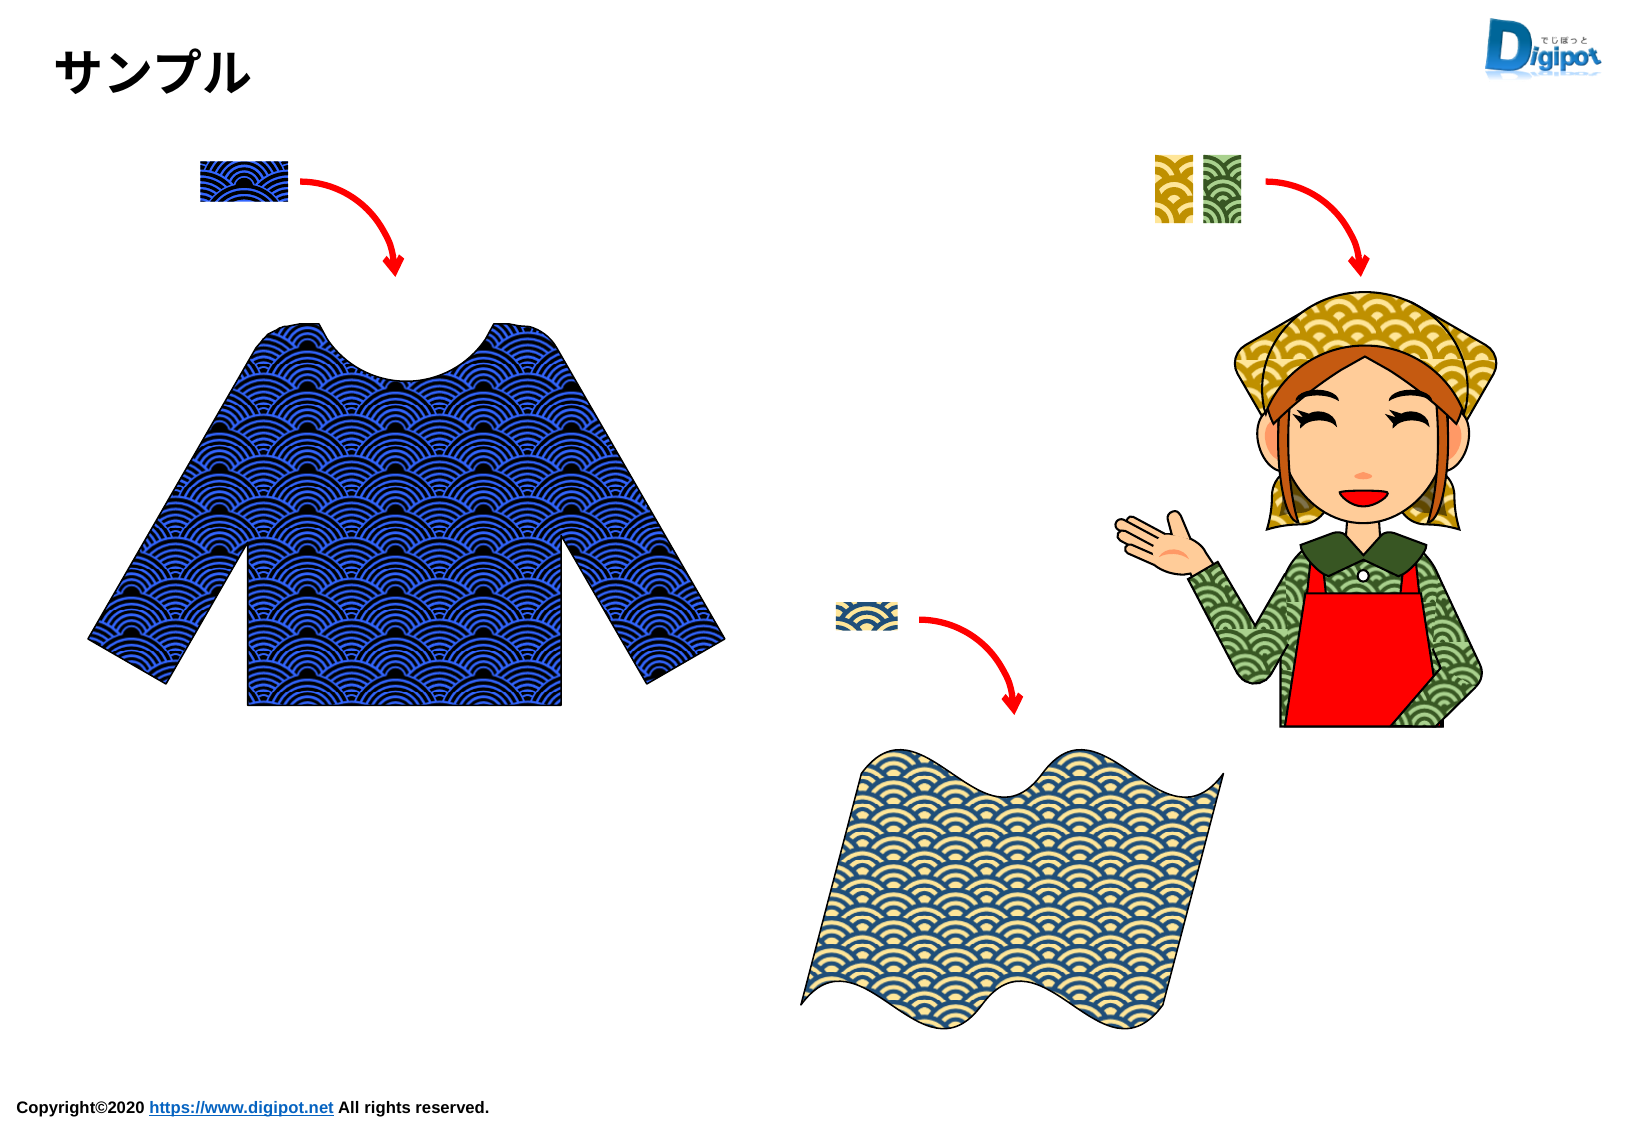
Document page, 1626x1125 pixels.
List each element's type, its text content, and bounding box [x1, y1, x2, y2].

text_box [300, 181, 402, 277]
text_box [1130, 291, 1481, 727]
text_box [919, 619, 1021, 715]
text_box [1265, 181, 1368, 277]
text_box [800, 749, 1224, 1029]
picture [1485, 18, 1602, 82]
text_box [835, 601, 898, 631]
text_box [200, 161, 288, 202]
text_box サンプル [38, 34, 267, 109]
text_box [87, 323, 725, 706]
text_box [1155, 154, 1194, 224]
picture [1481, 345, 1495, 391]
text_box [1203, 154, 1242, 224]
